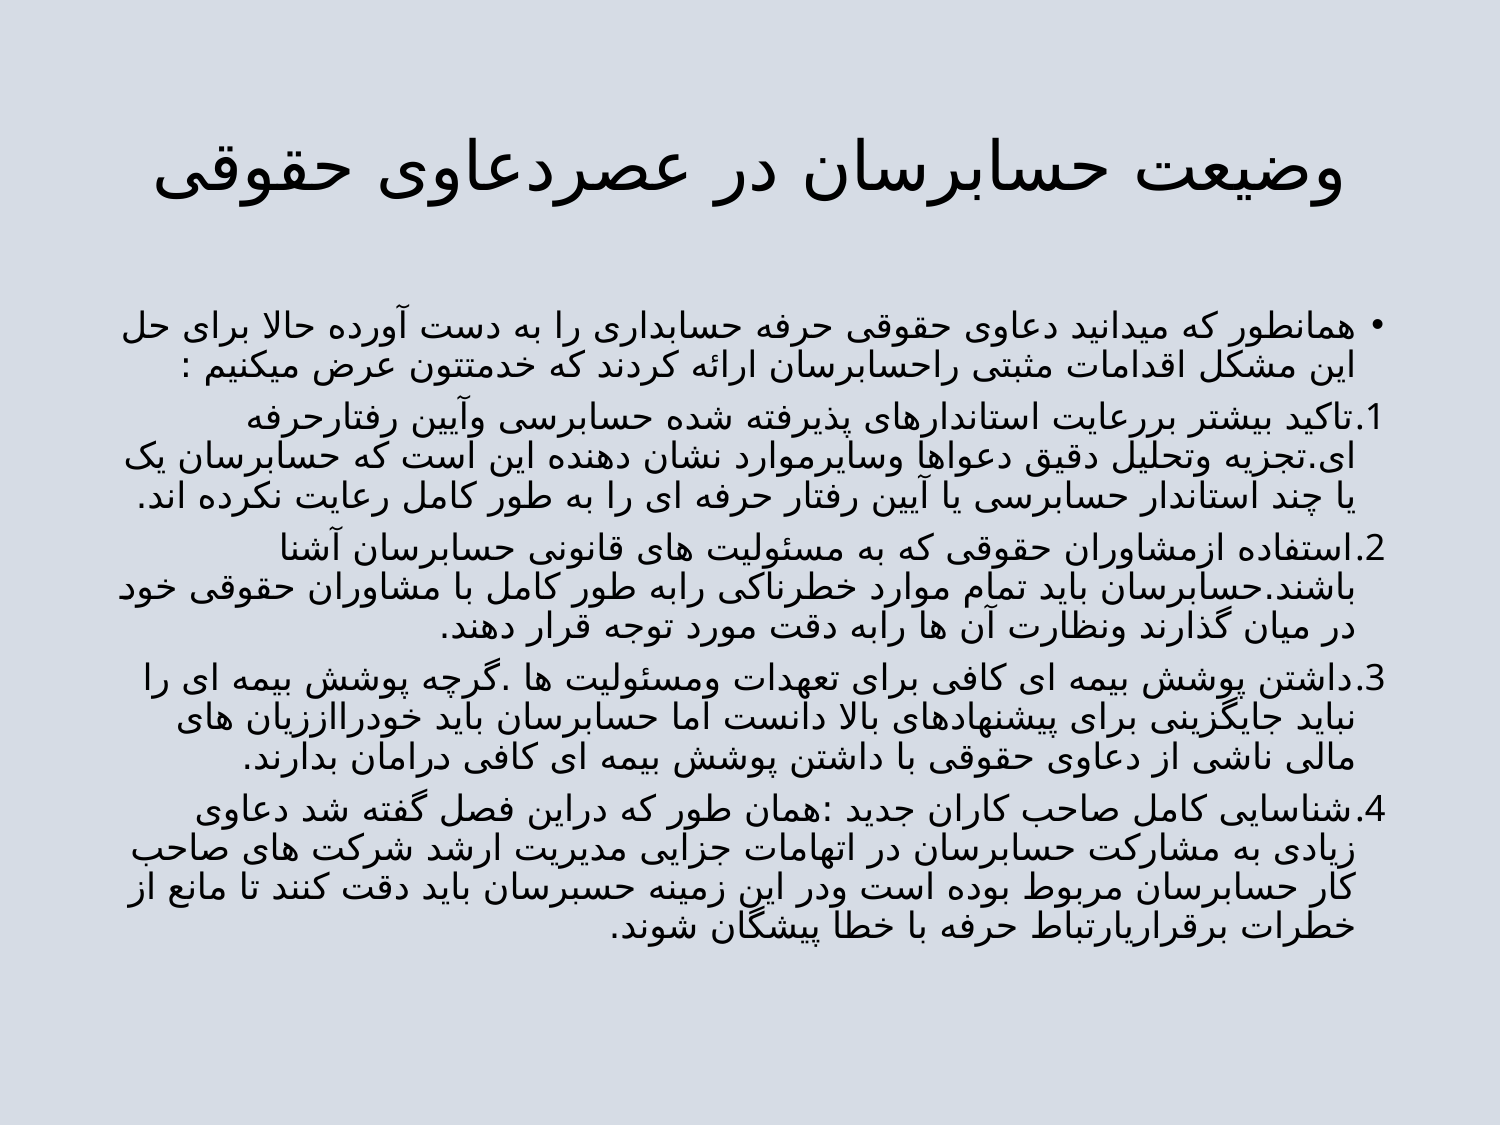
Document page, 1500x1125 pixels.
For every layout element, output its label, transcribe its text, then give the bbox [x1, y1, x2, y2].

title وضیعت حسابرسان در عصردعاوی حقوقی [103, 59, 1397, 278]
list همانطور که میدانید دعاوی حقوقی حرفه حسابداری را به دست آورده حالا برای حل این مشکل اقدامات مثبتی راحسابرسان ارائه کردند که خدمتتون عرض میکنیم : تاکید بیشتر بررعایت استاندارهای پذیرفته شده حسابرسی وآیین رفتارحرفه ای.تجزیه وتحلیل دقیق دعواها وسایرموارد نشان دهنده این است که حسابرسان یک یا چند استاندار حسابرسی یا آیین رفتار حرفه ای را به طور کامل رعایت نکرده اند. استفاده ازمشاوران حقوقی که به مسئولیت های قانونی حسابرسان آشنا باشند.حسابرسان باید تمام موارد خطرناکی رابه طور کامل با مشاوران حقوقی خود در میان گذارند ونظارت آن ها رابه دقت مورد توجه قرار دهند. داشتن پوشش بیمه ای کافی برای تعهدات ومسئولیت ها .گرچه پوشش بیمه ای را نباید جایگزینی برای پیشنهادهای بالا دانست اما حسابرسان باید خودرااززیان های مالی ناشی از دعاوی حقوقی با داشتن پوشش بیمه ای کافی درامان بدارند. شناسایی کامل صاحب کاران جدید :همان طور که دراین فصل گفته شد دعاوی زیادی به مشارکت حسابرسان در اتهامات جزایی مدیریت ارشد شرکت های صاحب کار حسابرسان مربوط بوده است ودر این زمینه حسبرسان باید دقت کنند تا مانع از خطرات برقراریارتباط حرفه با خطا پیشگان شوند. [103, 299, 1397, 1014]
